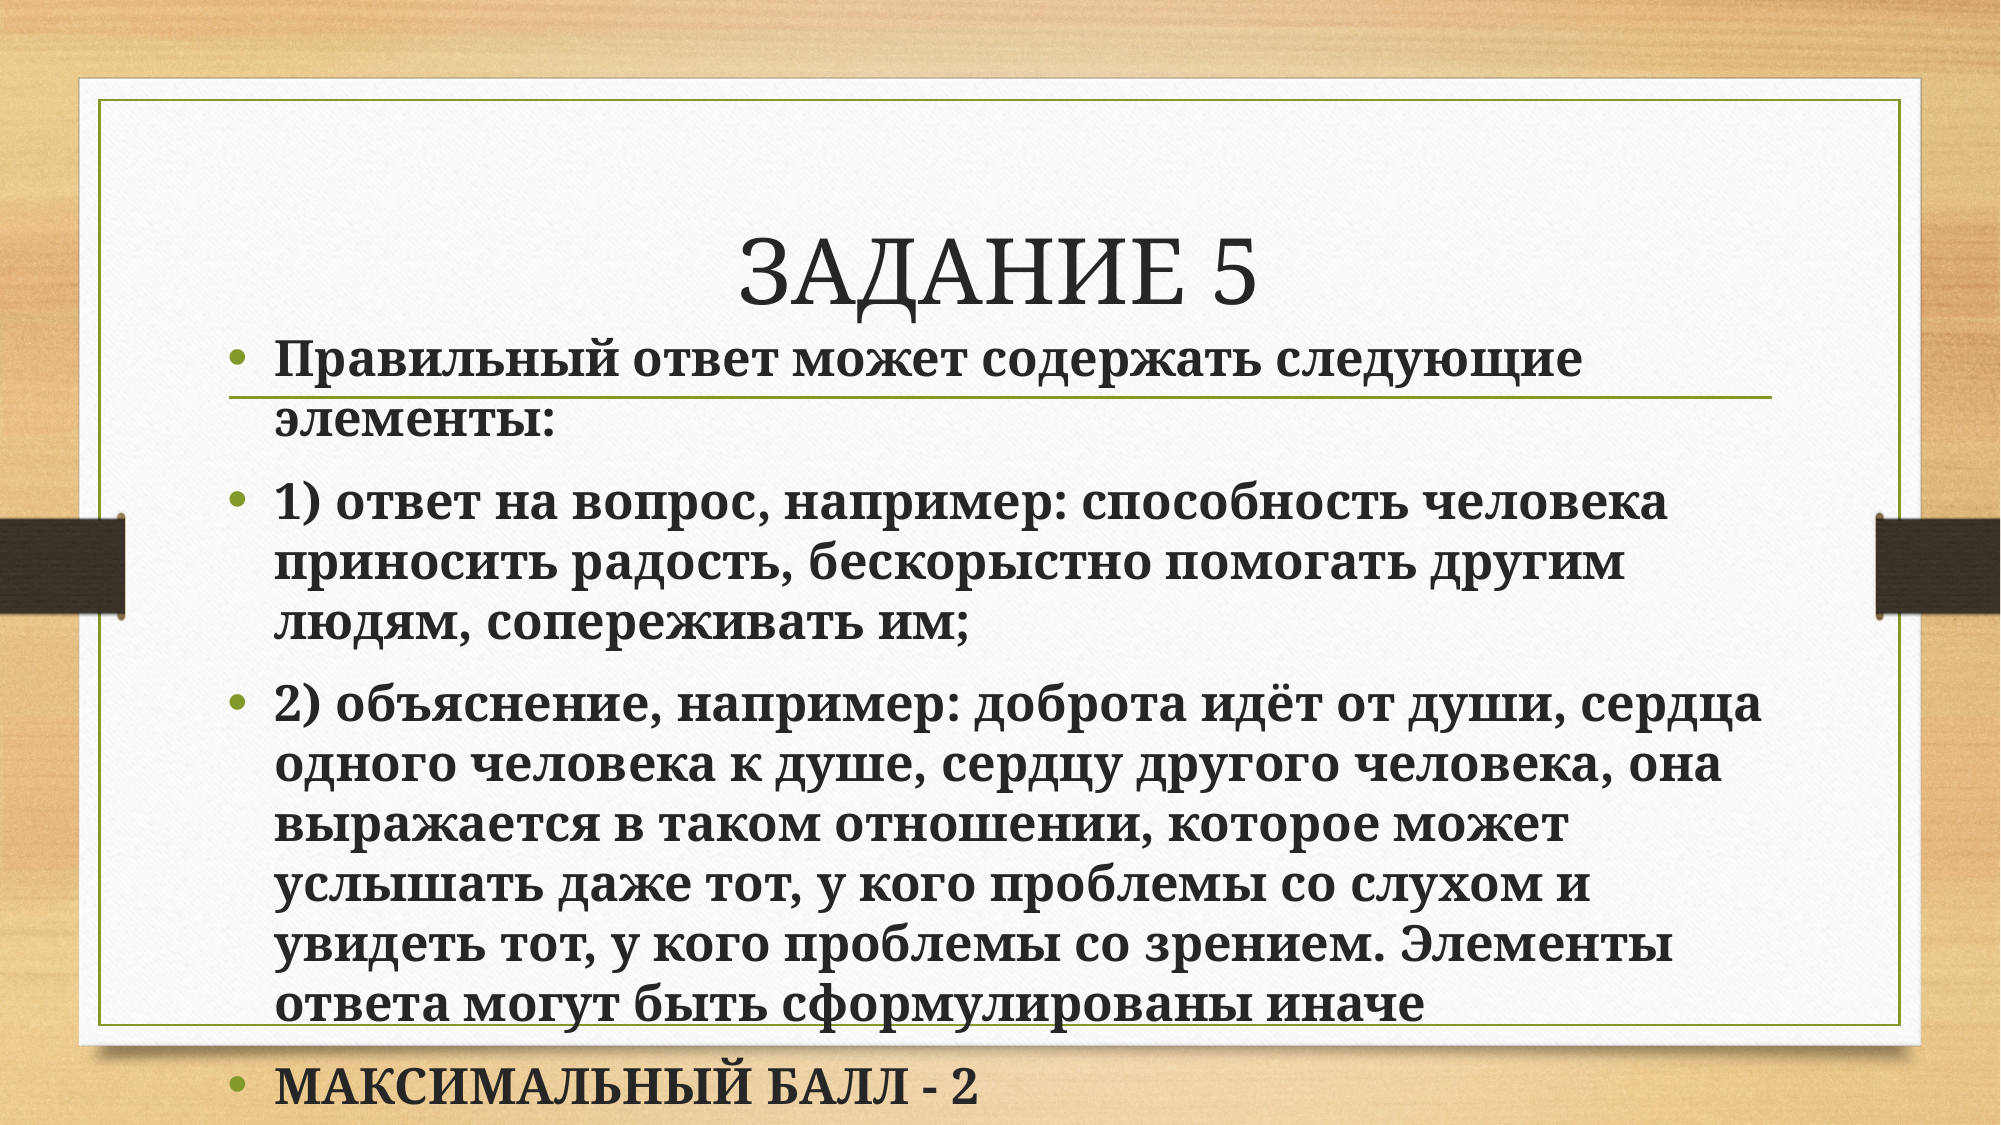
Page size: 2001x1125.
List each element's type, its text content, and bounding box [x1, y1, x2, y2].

title ЗАДАНИЕ 5 [212, 161, 1788, 319]
list Правильный ответ может содержать следующие элементы: 1) ответ на вопрос, например: способность человека приносить радость, бескорыстно помогать другим людям, сопереживать им; 2) объяснение, например: доброта идёт от души, сердца одного человека к душе, сердцу другого человека, она выражается в таком отношении, которое может услышать даже тот, у кого проблемы со слухом и увидеть тот, у кого проблемы со зрением. Элементы ответа могут быть сформулированы иначе МАКСИМАЛЬНЫЙ БАЛЛ - 2 [212, 319, 1788, 964]
picture [0, 0, 2001, 1125]
